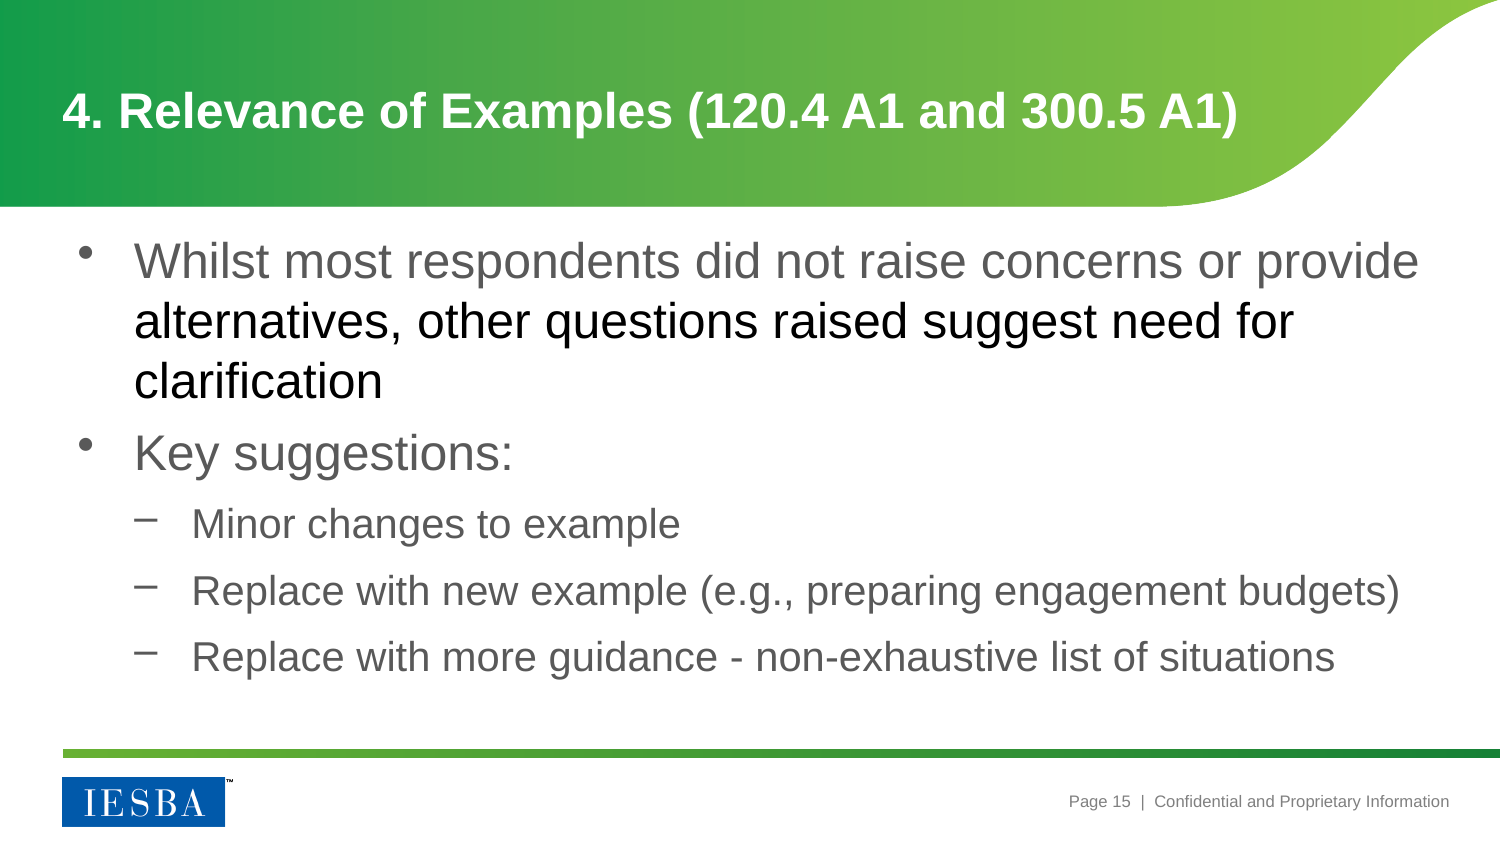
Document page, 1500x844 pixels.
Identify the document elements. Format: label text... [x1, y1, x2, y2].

picture [0, 0, 1500, 207]
title 4. Relevance of Examples (120.4 A1 and 300.5 A1) [62, 75, 1300, 142]
list Whilst most respondents did not raise concerns or provide alternatives, other questions raised suggest need for clarification Key suggestions: Minor changes to example Replace with new example (e.g., preparing engagement budgets) Replace with more guidance - non-exhaustive list of situations [62, 220, 1450, 724]
picture [62, 777, 233, 827]
